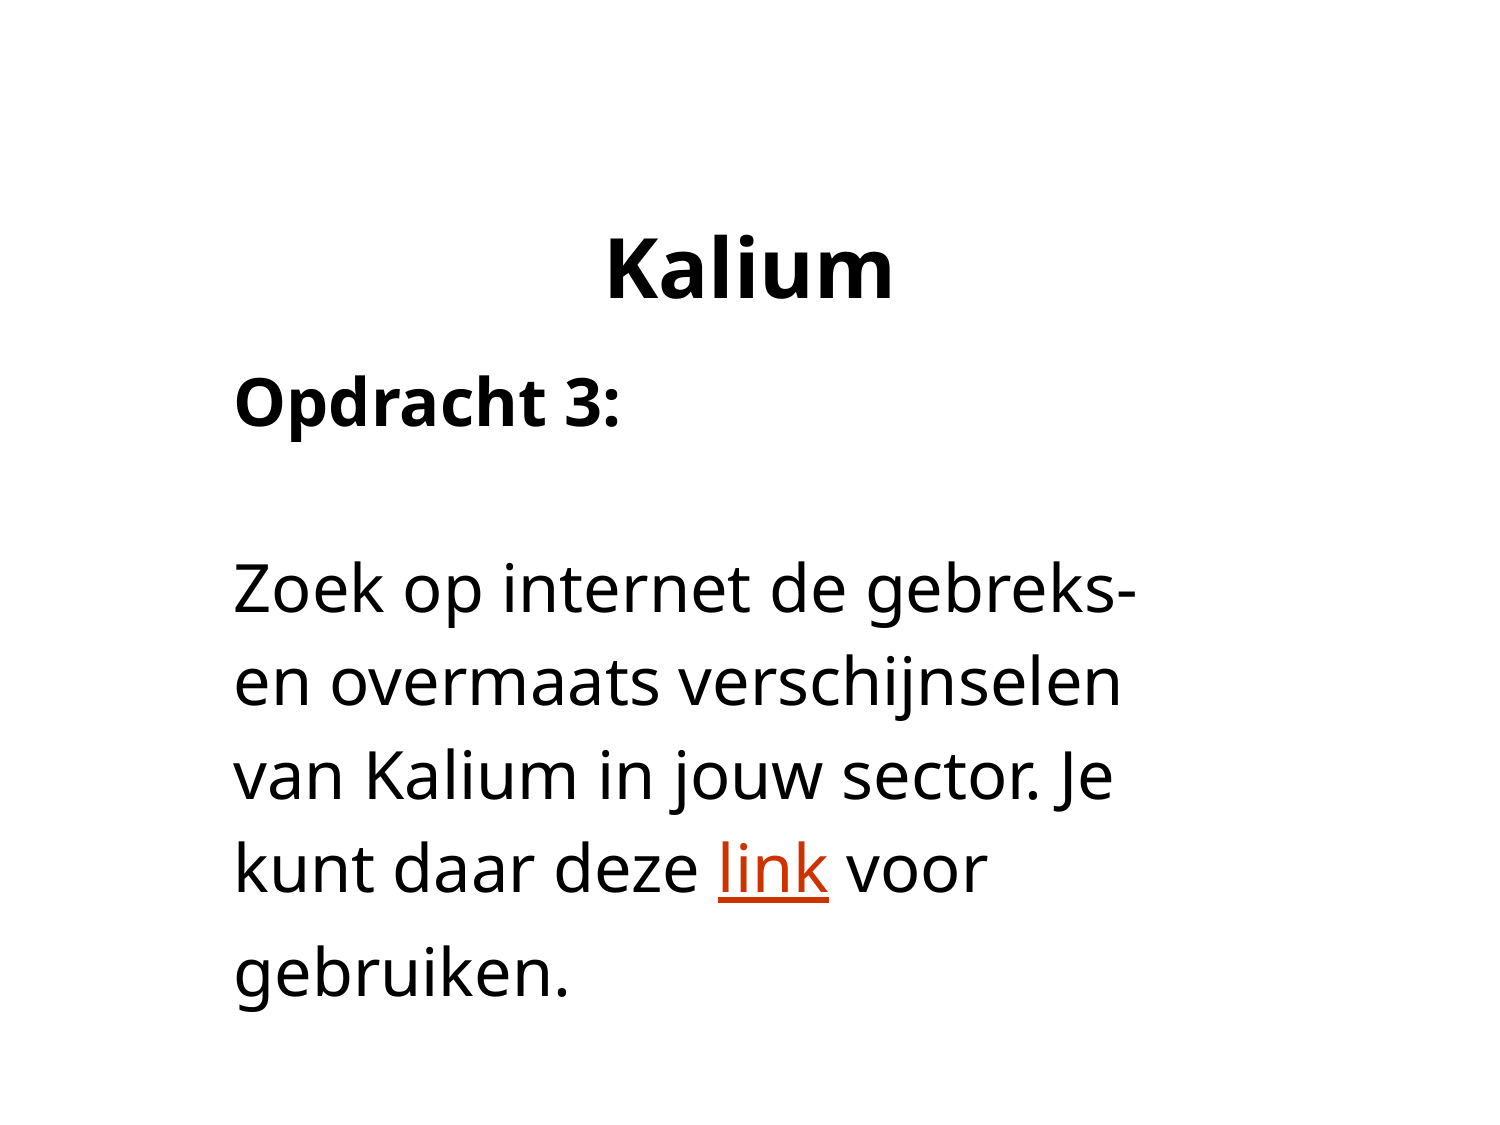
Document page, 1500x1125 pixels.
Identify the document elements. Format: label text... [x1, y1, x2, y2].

list Opdracht 3: Zoek op internet de gebreks- en overmaats verschijnselen van Kalium in jouw sector. Je kunt daar deze link voor gebruiken. [218, 351, 1164, 848]
title Kalium [283, 184, 1217, 347]
